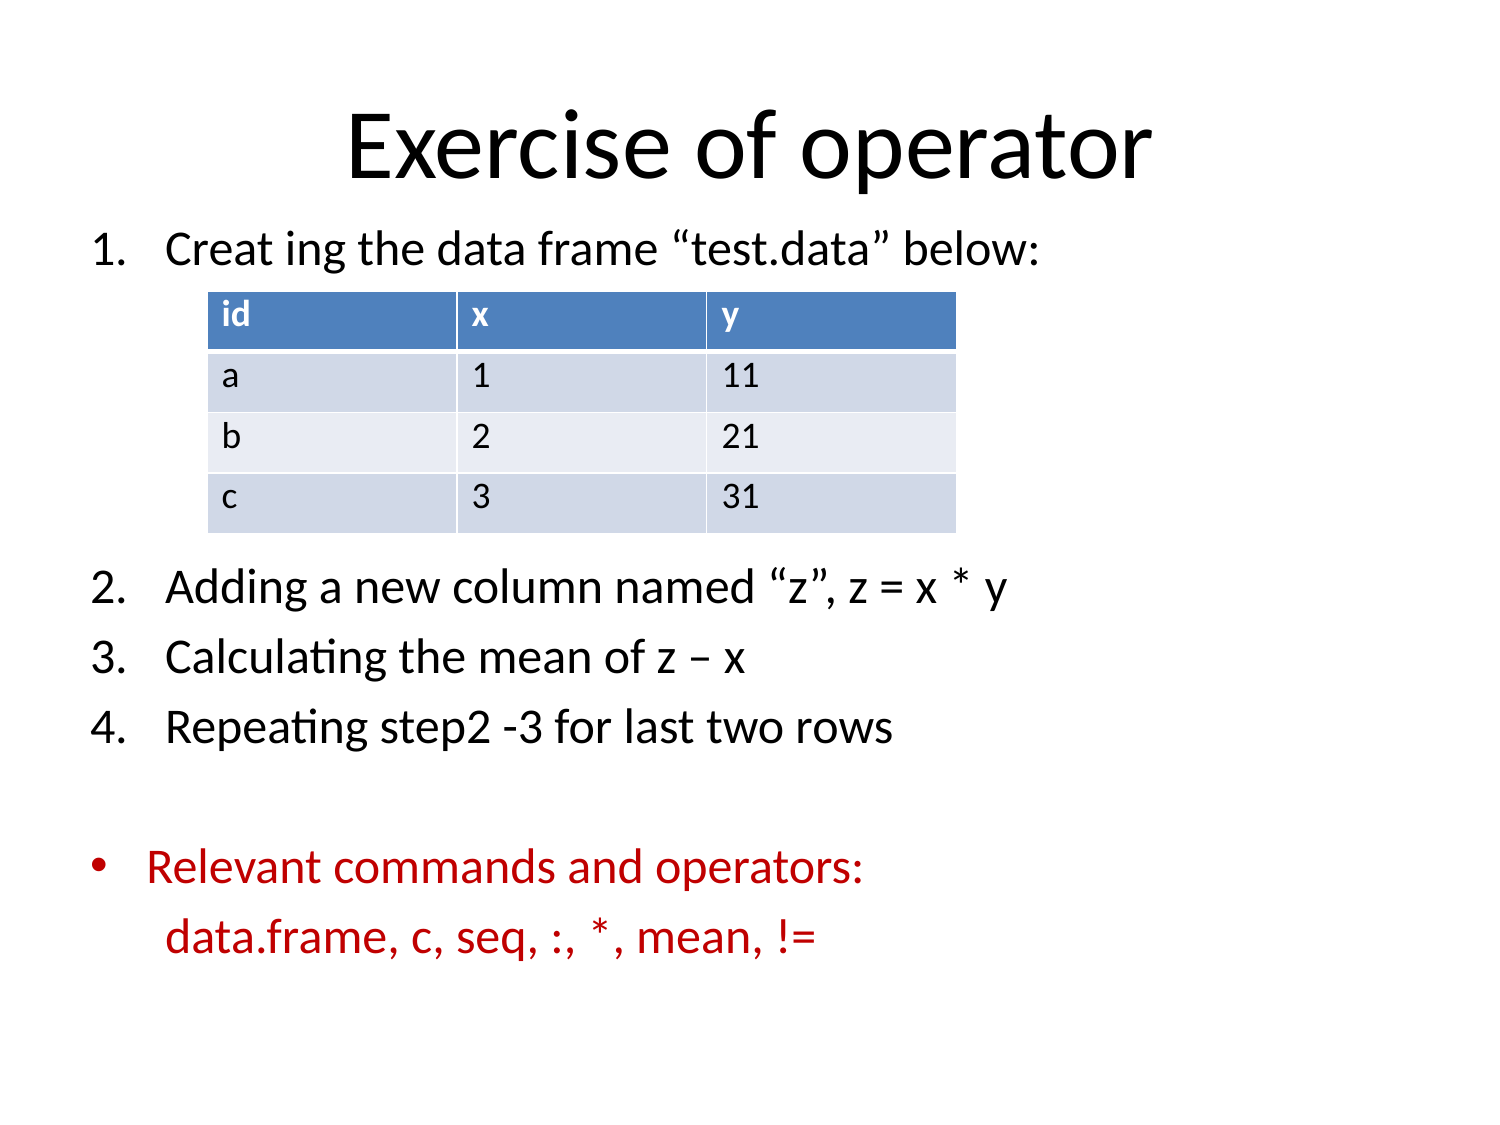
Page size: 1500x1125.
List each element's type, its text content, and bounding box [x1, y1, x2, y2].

table_cell 31 [707, 474, 956, 533]
table_cell b [208, 413, 456, 472]
table_header x [458, 292, 706, 349]
table_cell 21 [707, 413, 956, 472]
table_cell 3 [458, 474, 706, 533]
table_cell 2 [458, 413, 706, 472]
table_cell a [208, 354, 456, 412]
table_header y [707, 292, 956, 349]
table_header id [208, 292, 456, 349]
list Creat ing the data frame “test.data” below: Adding a new column named “z”, z = x * y Calculating the mean of z – x Repeating step2 -3 for last two rows Relevant commands and operators: data.frame, c, seq, :, *, mean, != [75, 208, 1425, 1005]
title Exercise of operator [75, 45, 1425, 208]
table_cell 1 [458, 354, 706, 412]
table_cell c [208, 474, 456, 533]
table_cell 11 [707, 354, 956, 412]
